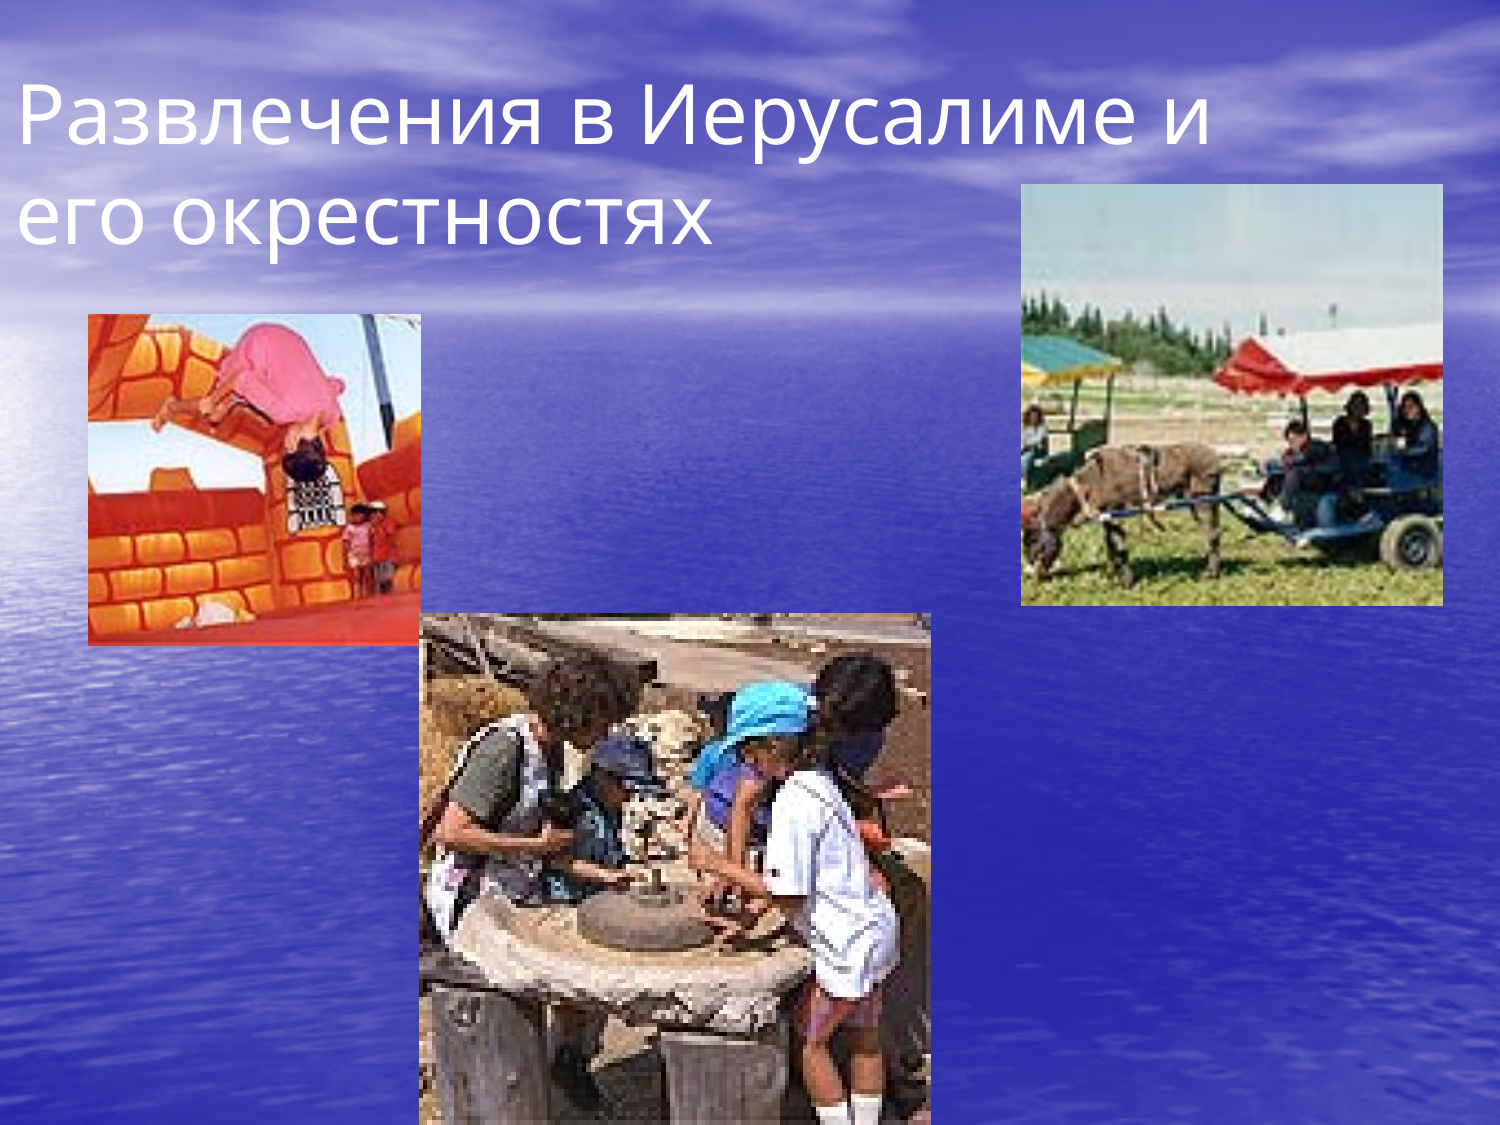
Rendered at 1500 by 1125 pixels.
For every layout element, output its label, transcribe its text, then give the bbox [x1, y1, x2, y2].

picture [88, 314, 931, 1125]
title Развлечения в Иерусалиме и его окрестностях [0, 47, 1351, 276]
picture [1021, 184, 1444, 607]
